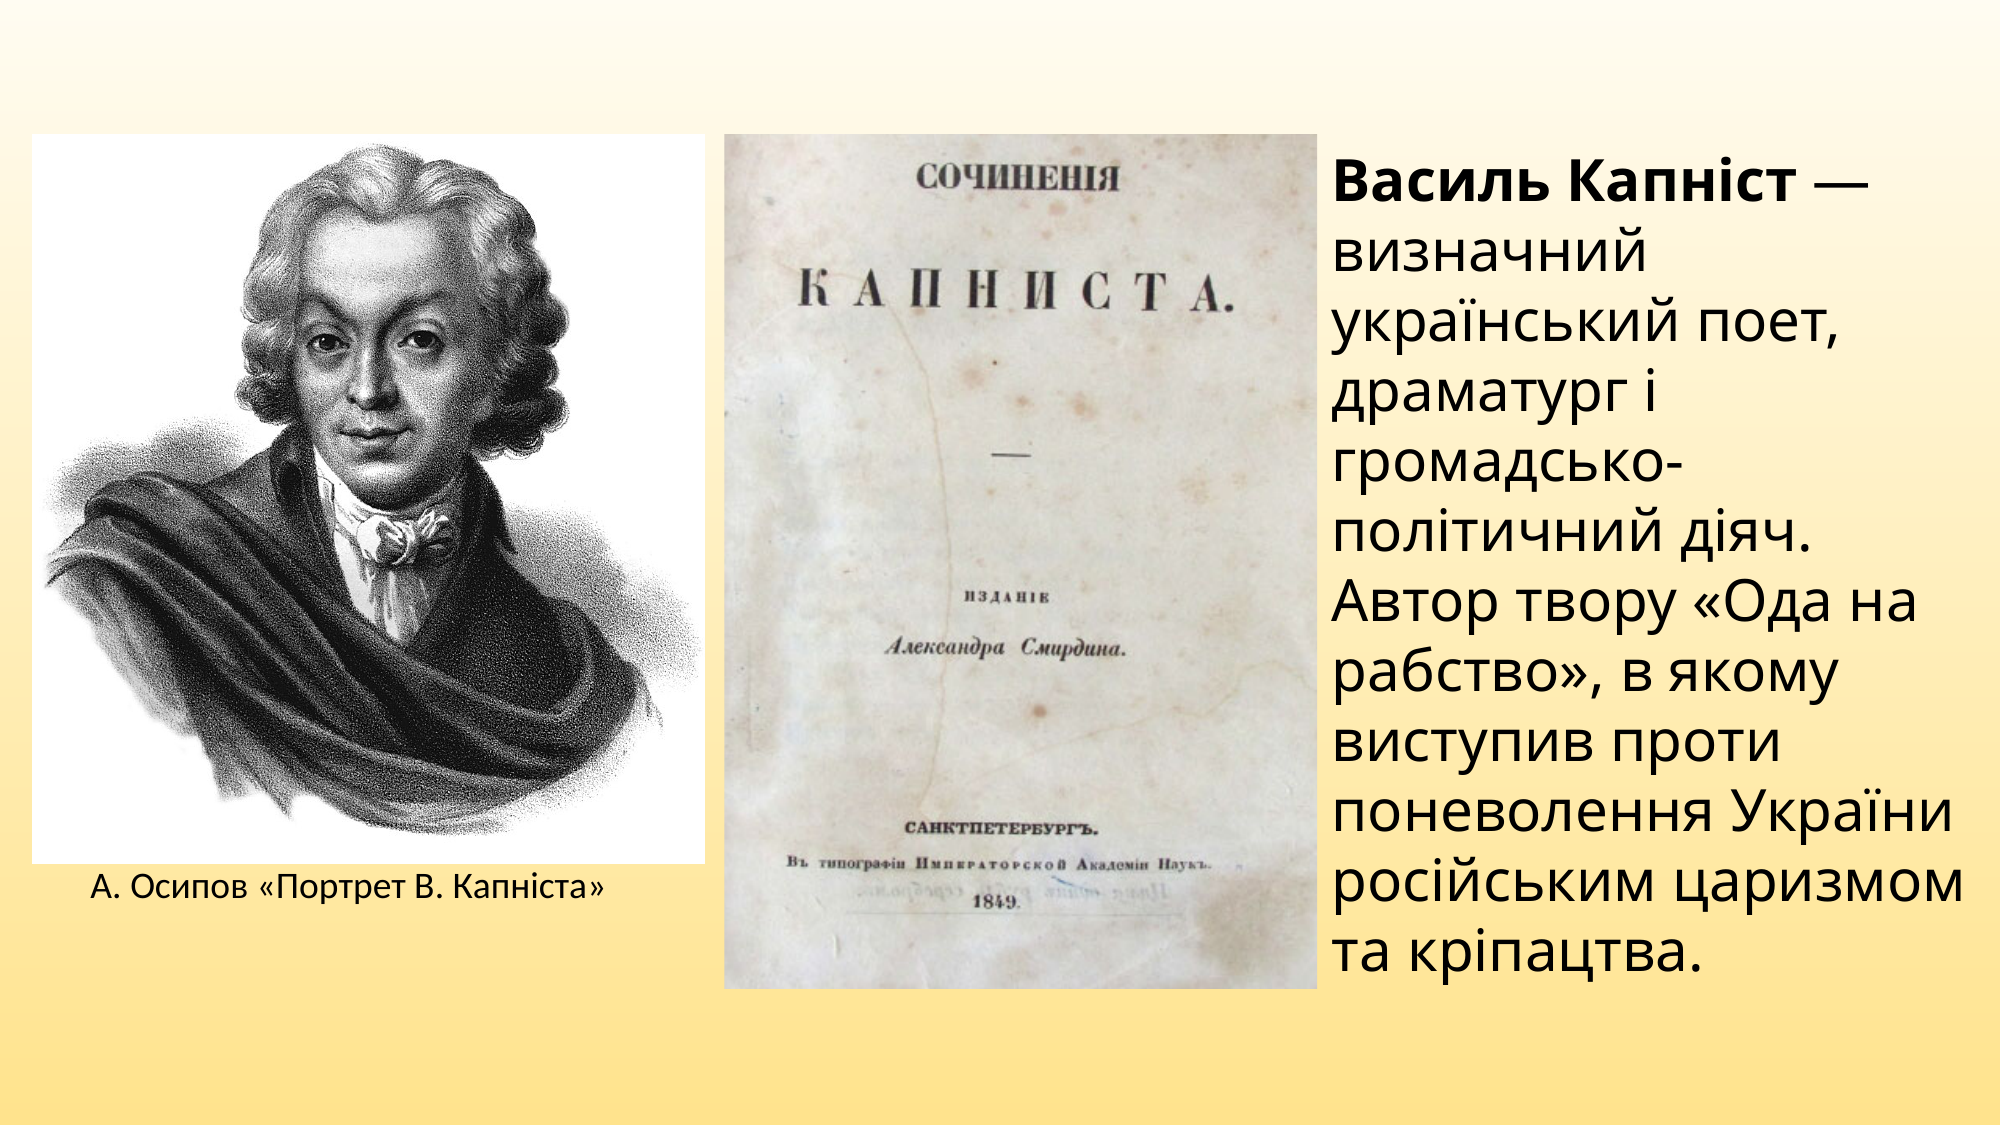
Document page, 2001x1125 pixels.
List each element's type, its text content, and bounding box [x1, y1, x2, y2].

text_box А. Осипов «Портрет В. Капніста» [12, 853, 685, 914]
text_box Василь Капніст — визначний український поет, драматург і громадсько-політичний діяч. Автор твору «Ода на рабство», в якому виступив проти поневолення України російським царизмом та кріпацтва. [1316, 135, 2000, 991]
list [32, 134, 705, 864]
picture [724, 134, 1318, 989]
